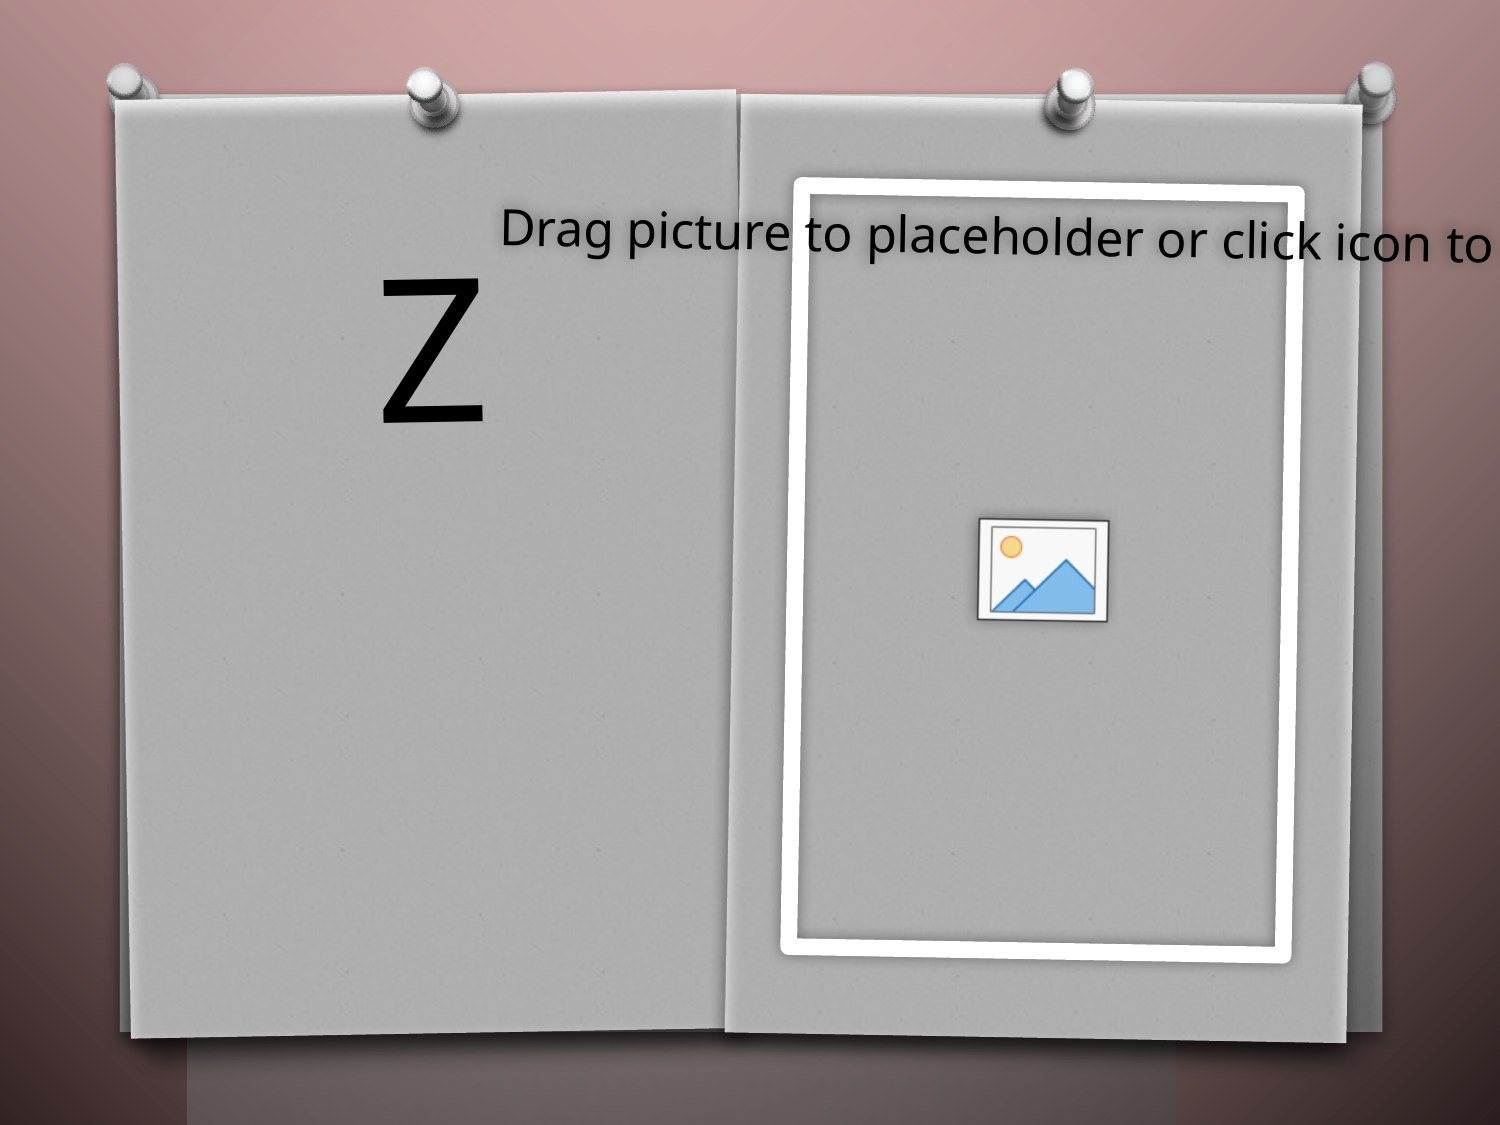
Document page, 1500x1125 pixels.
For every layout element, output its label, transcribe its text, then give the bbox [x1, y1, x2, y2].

picture [803, 197, 1282, 943]
picture [375, 33, 497, 157]
title Z [179, 222, 687, 475]
picture [1016, 41, 1138, 162]
